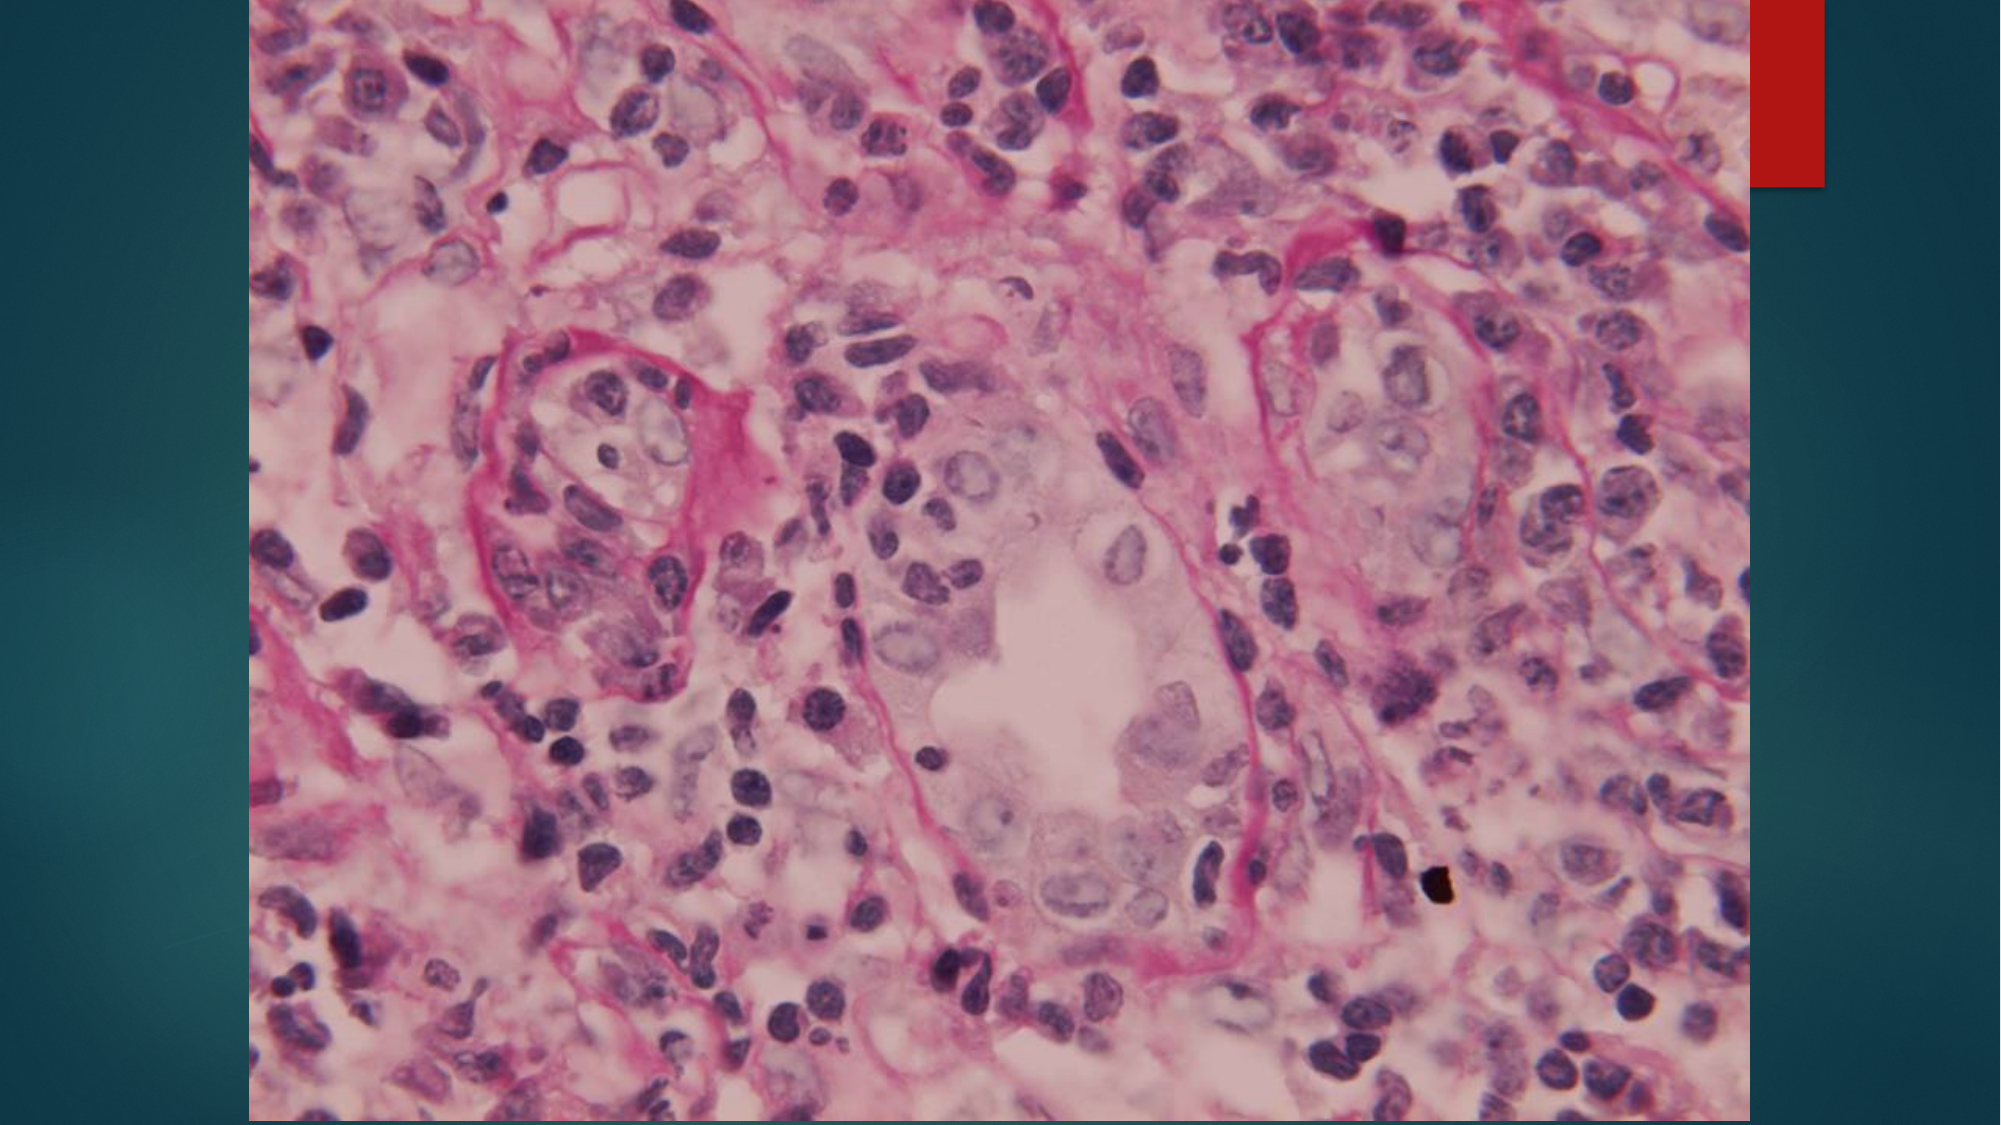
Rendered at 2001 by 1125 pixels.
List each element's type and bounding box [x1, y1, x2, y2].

picture [0, 0, 1751, 1125]
